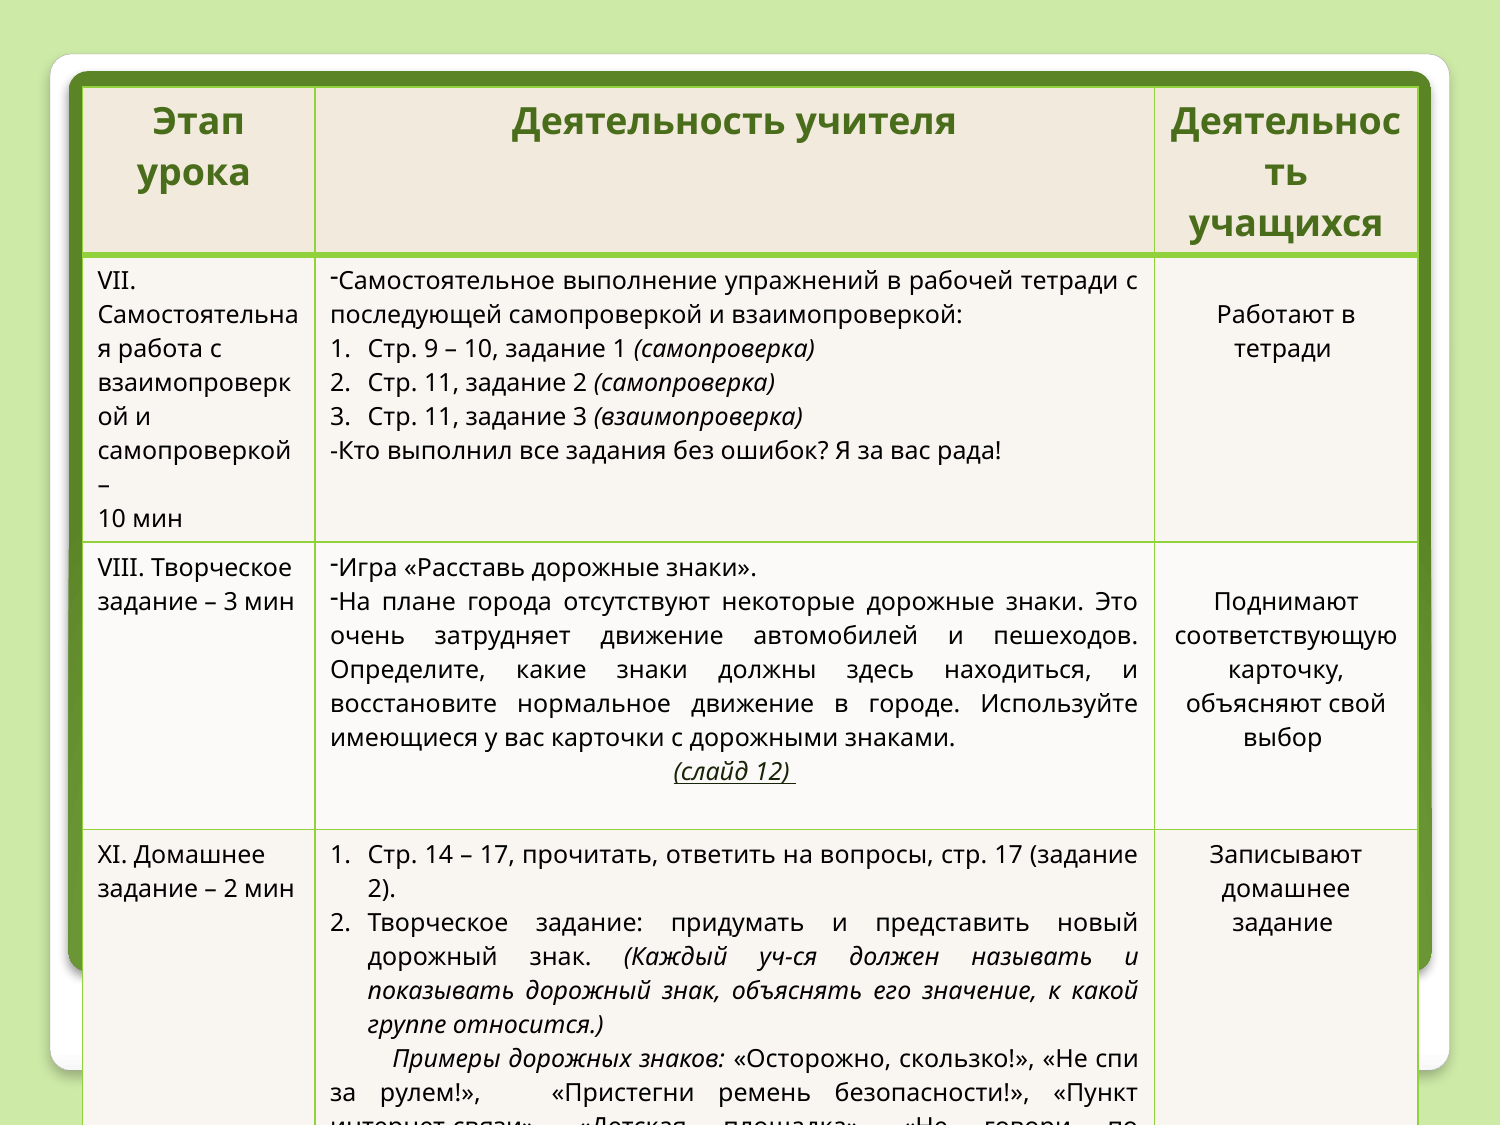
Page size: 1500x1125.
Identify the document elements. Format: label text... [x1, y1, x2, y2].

table_header Деятельность учителя [316, 88, 1154, 252]
table_cell Работают в тетради [1155, 258, 1417, 541]
table_cell Самостоятельное выполнение упражнений в рабочей тетради с последующей самопроверкой и взаимопроверкой: Стр. 9 – 10, задание 1 (самопроверка) Стр. 11, задание 2 (самопроверка) Стр. 11, задание 3 (взаимопроверка) Кто выполнил все задания без ошибок? Я за вас рада! [316, 258, 1154, 541]
table_cell Стр. 14 – 17, прочитать, ответить на вопросы, стр. 17 (задание 2). Творческое задание: придумать и представить новый дорожный знак. (Каждый уч-ся должен называть и показывать дорожный знак, объяснять его значение, к какой группе относится.) Примеры дорожных знаков: «Осторожно, скользко!», «Не спи за рулем!», «Пристегни ремень безопасности!», «Пункт интернет-связи», «Детская площадка», «Не говори по мобильному телефону» и др. [316, 830, 1154, 1125]
table_cell VIII. Творческое задание – 3 мин [83, 543, 314, 829]
table_cell XI. Домашнее задание – 2 мин [83, 830, 314, 1125]
table_header Этап урока [83, 88, 314, 252]
table_cell VII. Самостоятельная работа с взаимопроверкой и самопроверкой – 10 мин [83, 258, 314, 541]
table_cell Записывают домашнее задание [1155, 830, 1417, 1125]
table_cell Игра «Расставь дорожные знаки». На плане города отсутствуют некоторые дорожные знаки. Это очень затрудняет движение автомобилей и пешеходов. Определите, какие знаки должны здесь находиться, и восстановите нормальное движение в городе. Используйте имеющиеся у вас карточки с дорожными знаками. (слайд 12) [316, 543, 1154, 829]
table_cell Поднимают соответствующую карточку, объясняют свой выбор [1155, 543, 1417, 829]
table_header Деятельность учащихся [1155, 88, 1417, 252]
